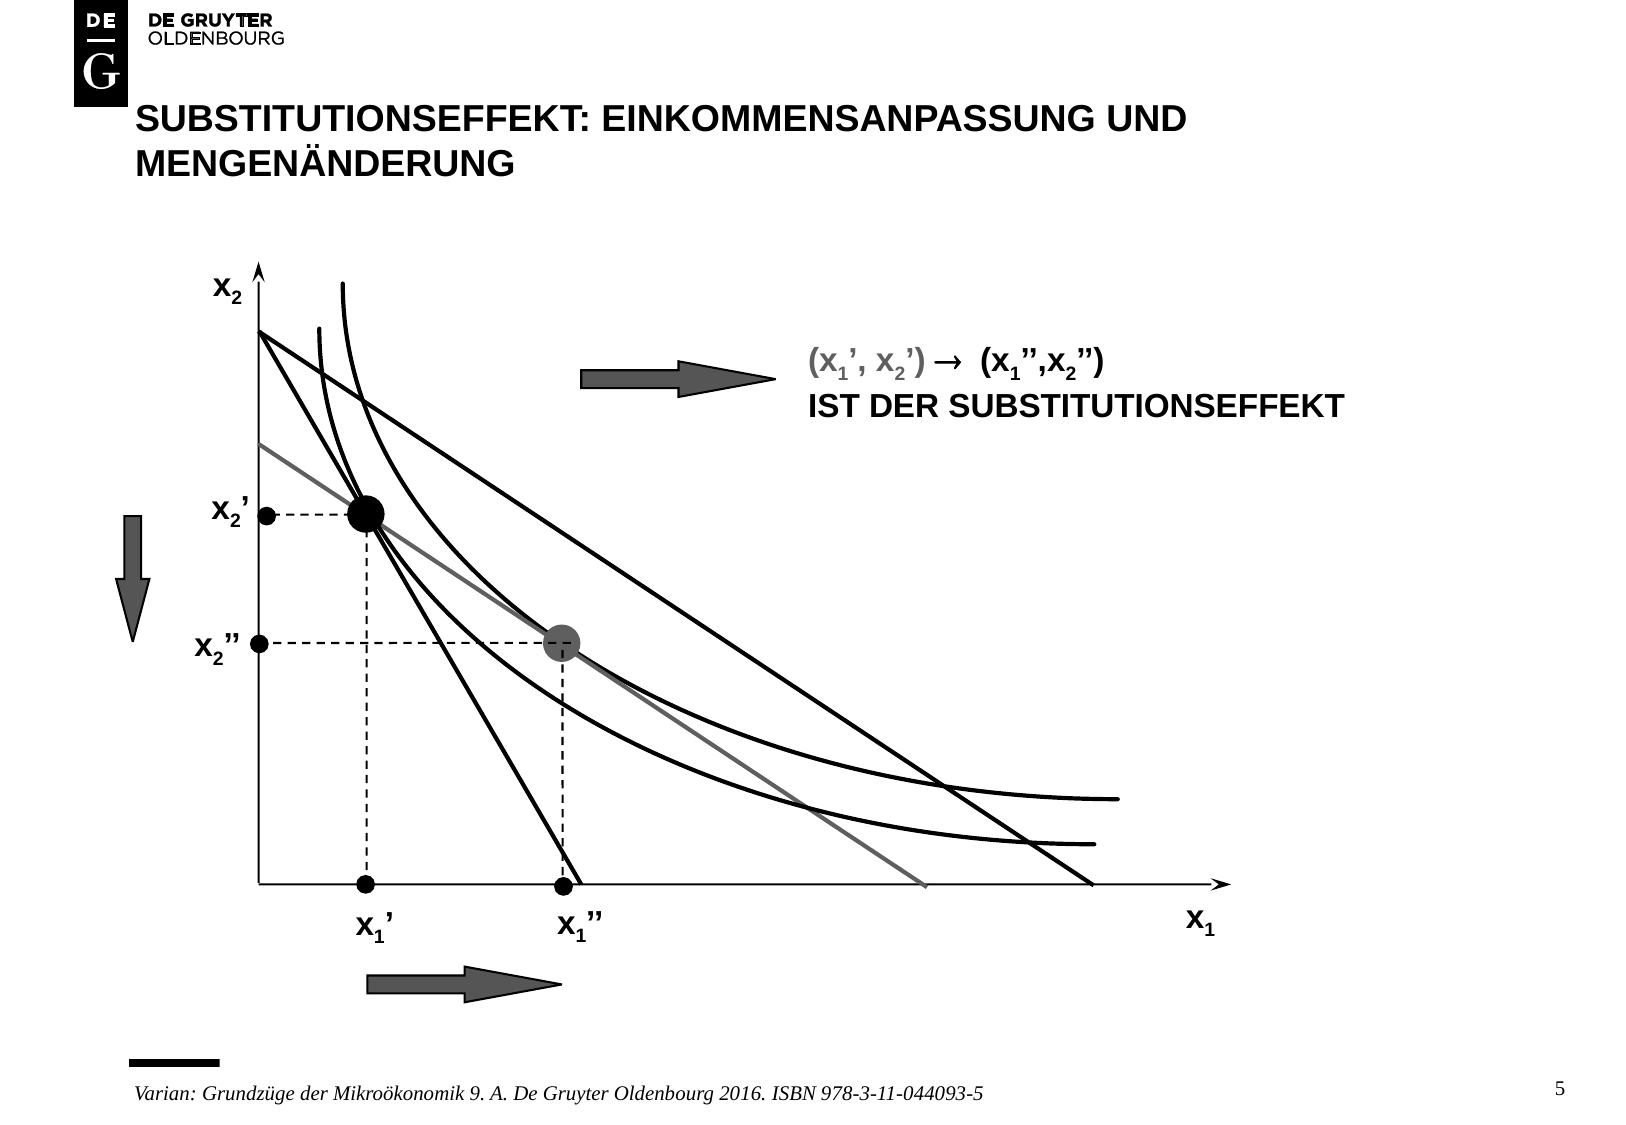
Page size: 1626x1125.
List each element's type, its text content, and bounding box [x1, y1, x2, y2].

text_box [116, 516, 129, 628]
title substitutionseffekt: einkommensanpassung und mengenänderung [135, 93, 1562, 176]
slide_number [134, 1079, 1545, 1110]
slide_number 5 [1554, 1074, 1614, 1104]
list [129, 227, 1556, 1018]
